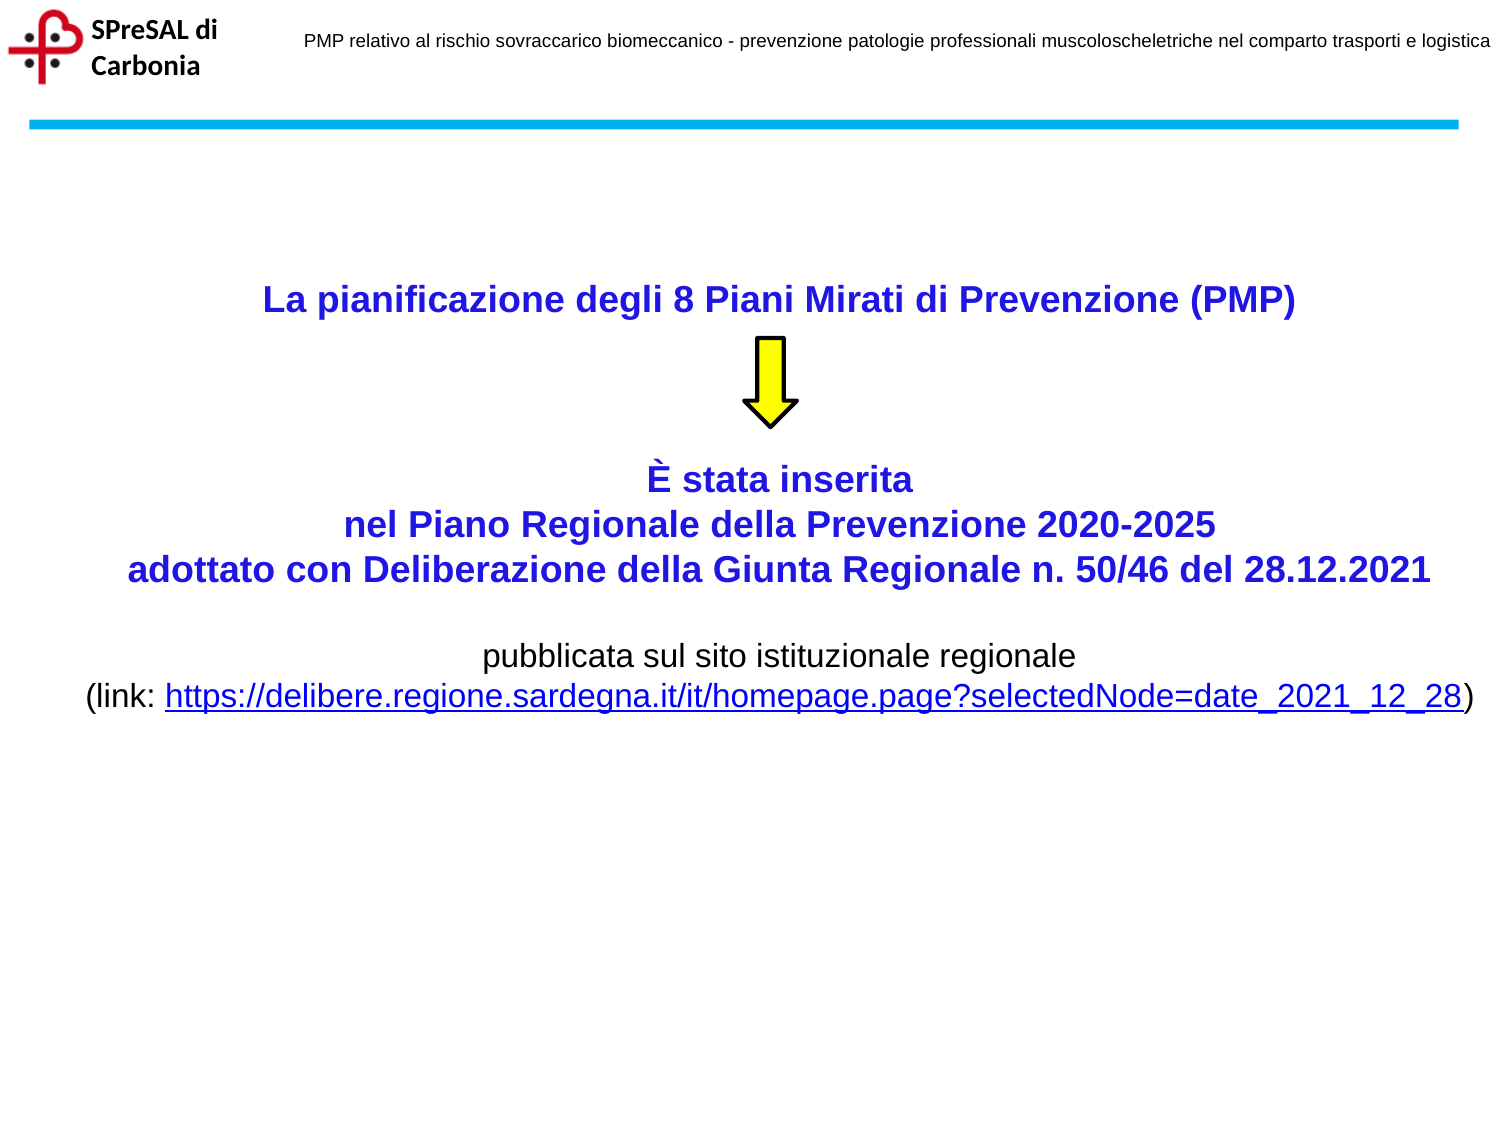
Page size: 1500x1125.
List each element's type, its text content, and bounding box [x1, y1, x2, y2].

text_box SPreSAL di Carbonia [95, 3, 254, 89]
text_box La pianificazione degli 8 Piani Mirati di Prevenzione (PMP) È stata inserita nel Piano Regionale della Prevenzione 2020-2025 adottato con Deliberazione della Giunta Regionale n. 50/46 del 28.12.2021 pubblicata sul sito istituzionale regionale (link: https://delibere.regione.sardegna.it/it/homepage.page?selectedNode=date_2021_12_28) [29, 267, 1500, 722]
picture [0, 0, 91, 100]
text_box PMP relativo al rischio sovraccarico biomeccanico - prevenzione patologie professionali muscoloscheletriche nel comparto trasporti e logistica [289, 21, 1500, 81]
text_box [29, 119, 1459, 130]
